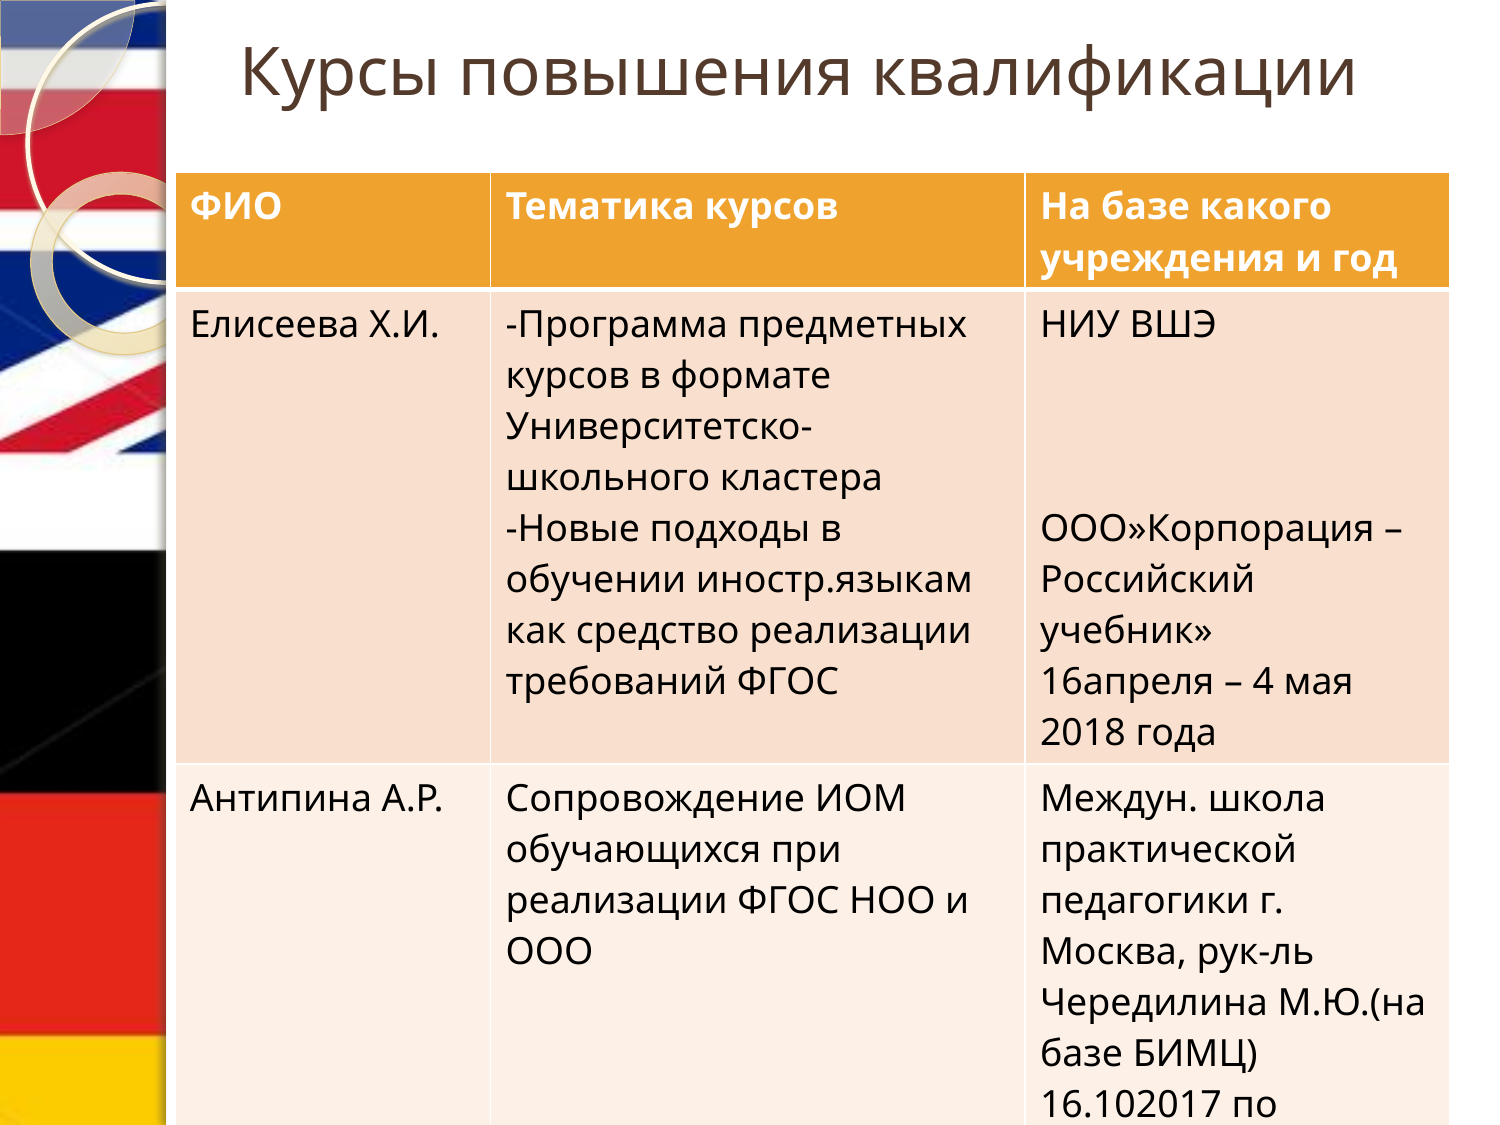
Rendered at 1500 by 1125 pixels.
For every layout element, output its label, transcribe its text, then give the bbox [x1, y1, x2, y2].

picture [33, 13, 159, 207]
title Курсы повышения квалификации [225, 0, 1466, 138]
table_header ФИО [176, 173, 490, 287]
picture [62, 195, 159, 280]
table_header На базе какого учреждения и год [1026, 173, 1449, 287]
table_cell Междун. школа практической педагогики г. Москва, рук-ль Чередилина М.Ю.(на базе БИМЦ) 16.102017 по 24.11.2017г [1026, 765, 1449, 1125]
table_cell -Программа предметных курсов в формате Университетско-школьного кластера -Новые подходы в обучении иностр.языкам как средство реализации требований ФГОС [491, 292, 1024, 763]
table_cell Сопровождение ИОМ обучающихся при реализации ФГОС НОО и ООО [491, 765, 1024, 1125]
table_header Тематика курсов [491, 173, 1024, 287]
picture [136, 0, 162, 4]
table_cell НИУ ВШЭ ООО»Корпорация –Российский учебник» 16апреля – 4 мая 2018 года [1026, 292, 1449, 763]
picture [0, 134, 166, 1125]
table_cell Антипина А.Р. [176, 765, 490, 1125]
table_cell Елисеева Х.И. [176, 292, 490, 763]
picture [53, 241, 159, 332]
